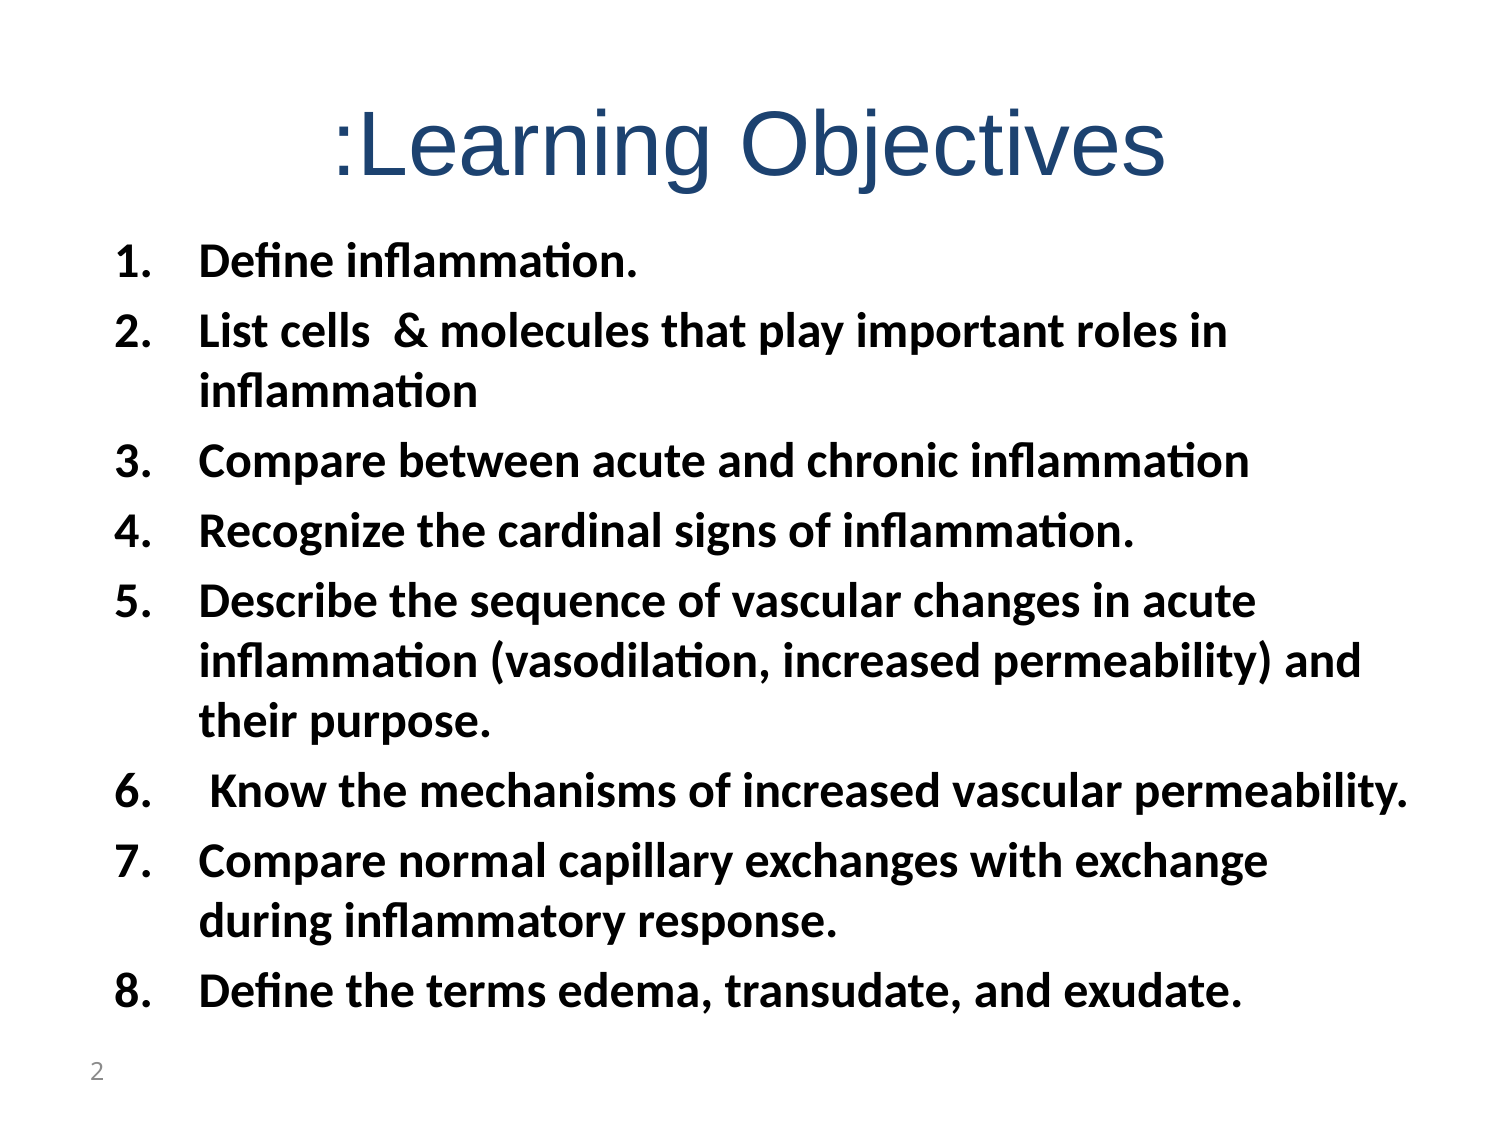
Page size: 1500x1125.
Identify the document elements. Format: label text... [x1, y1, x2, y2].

list Define inflammation. List cells & molecules that play important roles in inflammation Compare between acute and chronic inflammation Recognize the cardinal signs of inflammation. Describe the sequence of vascular changes in acute inflammation (vasodilation, increased permeability) and their purpose. Know the mechanisms of increased vascular permeability. Compare normal capillary exchanges with exchange during inflammatory response. Define the terms edema, transudate, and exudate. [76, 219, 1427, 963]
title Learning Objectives: [75, 45, 1425, 233]
slide_number 2 [75, 1042, 425, 1103]
